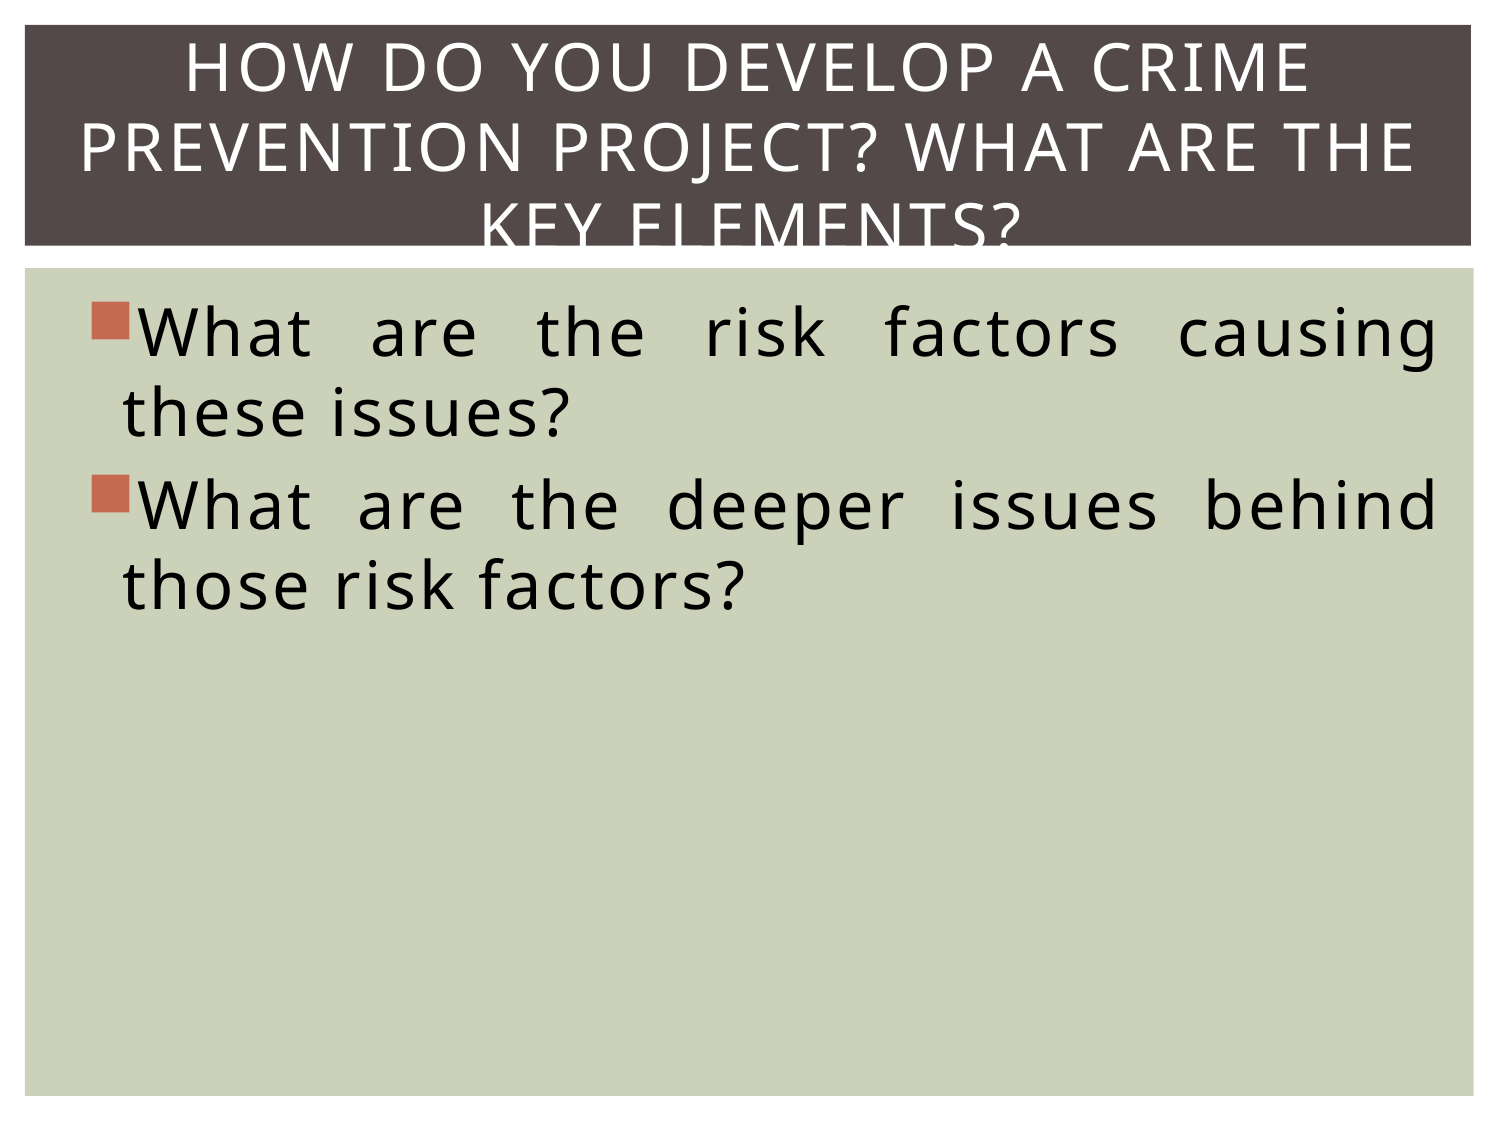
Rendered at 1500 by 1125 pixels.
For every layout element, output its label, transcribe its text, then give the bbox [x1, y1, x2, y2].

title How do you develop a crime prevention project? What are the key elements? [62, 58, 1438, 232]
list What are the risk factors causing these issues? What are the deeper issues behind those risk factors? [62, 281, 1459, 1094]
